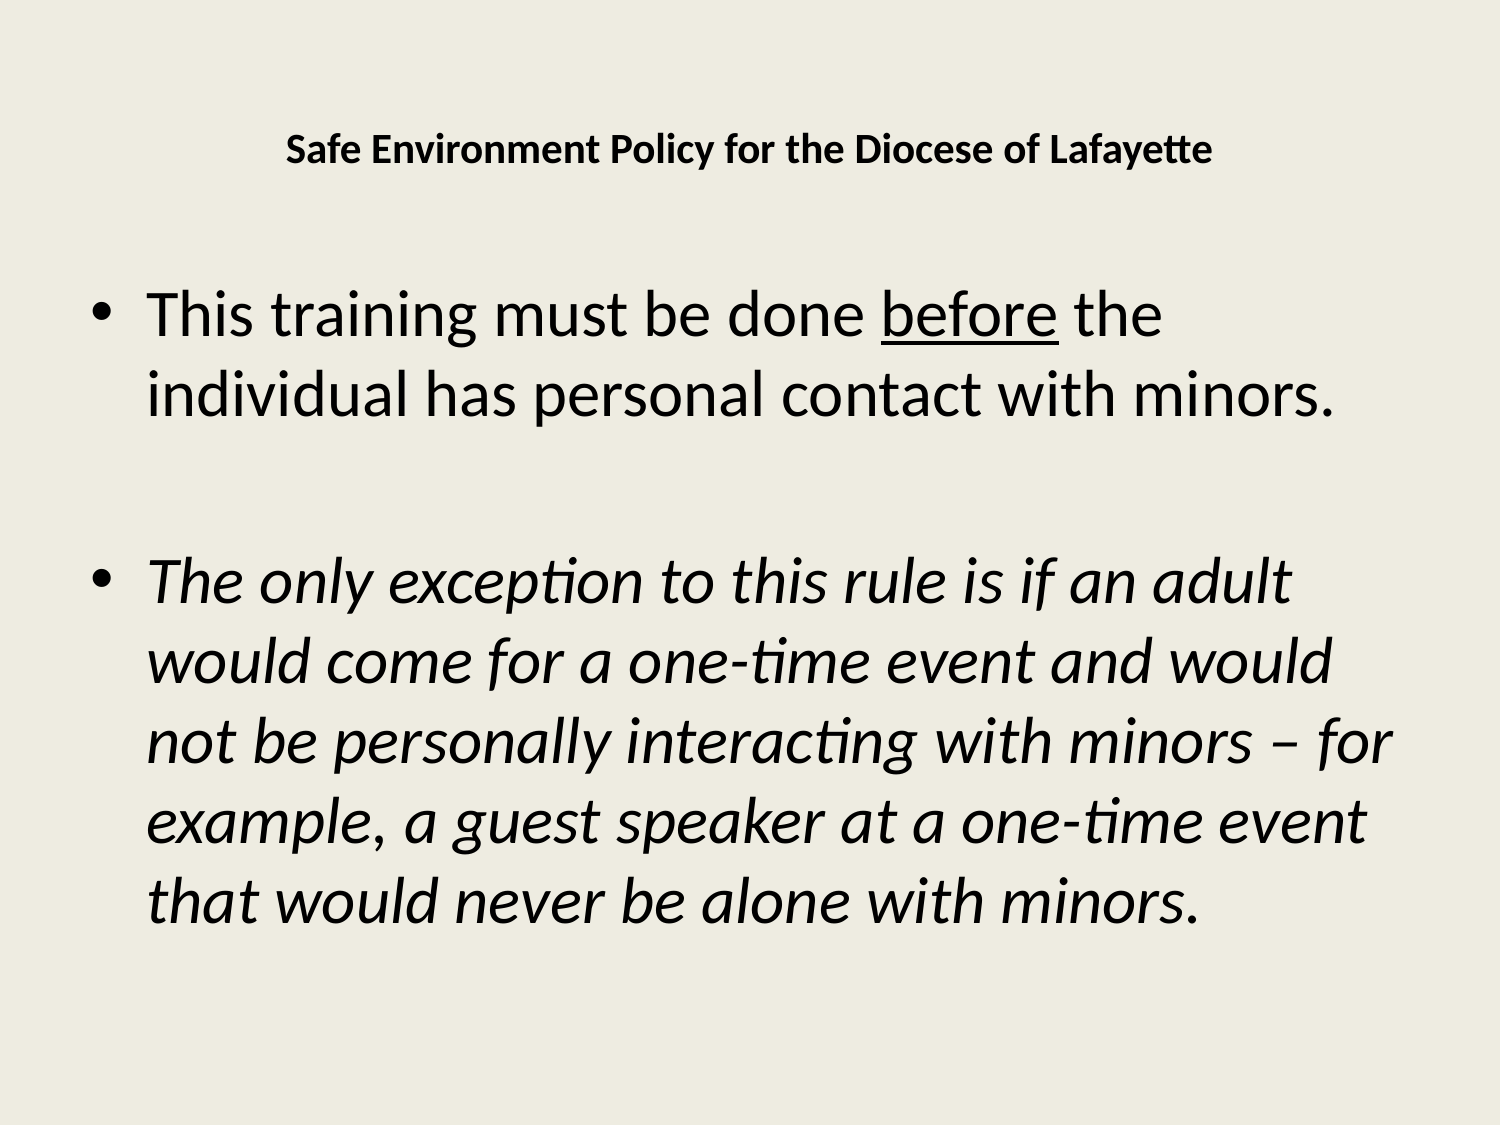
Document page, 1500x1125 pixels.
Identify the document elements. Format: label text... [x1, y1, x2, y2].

title Safe Environment Policy for the Diocese of Lafayette [75, 112, 1425, 233]
list This training must be done before the individual has personal contact with minors. The only exception to this rule is if an adult would come for a one-time event and would not be personally interacting with minors – for example, a guest speaker at a one-time event that would never be alone with minors. [75, 262, 1425, 1005]
